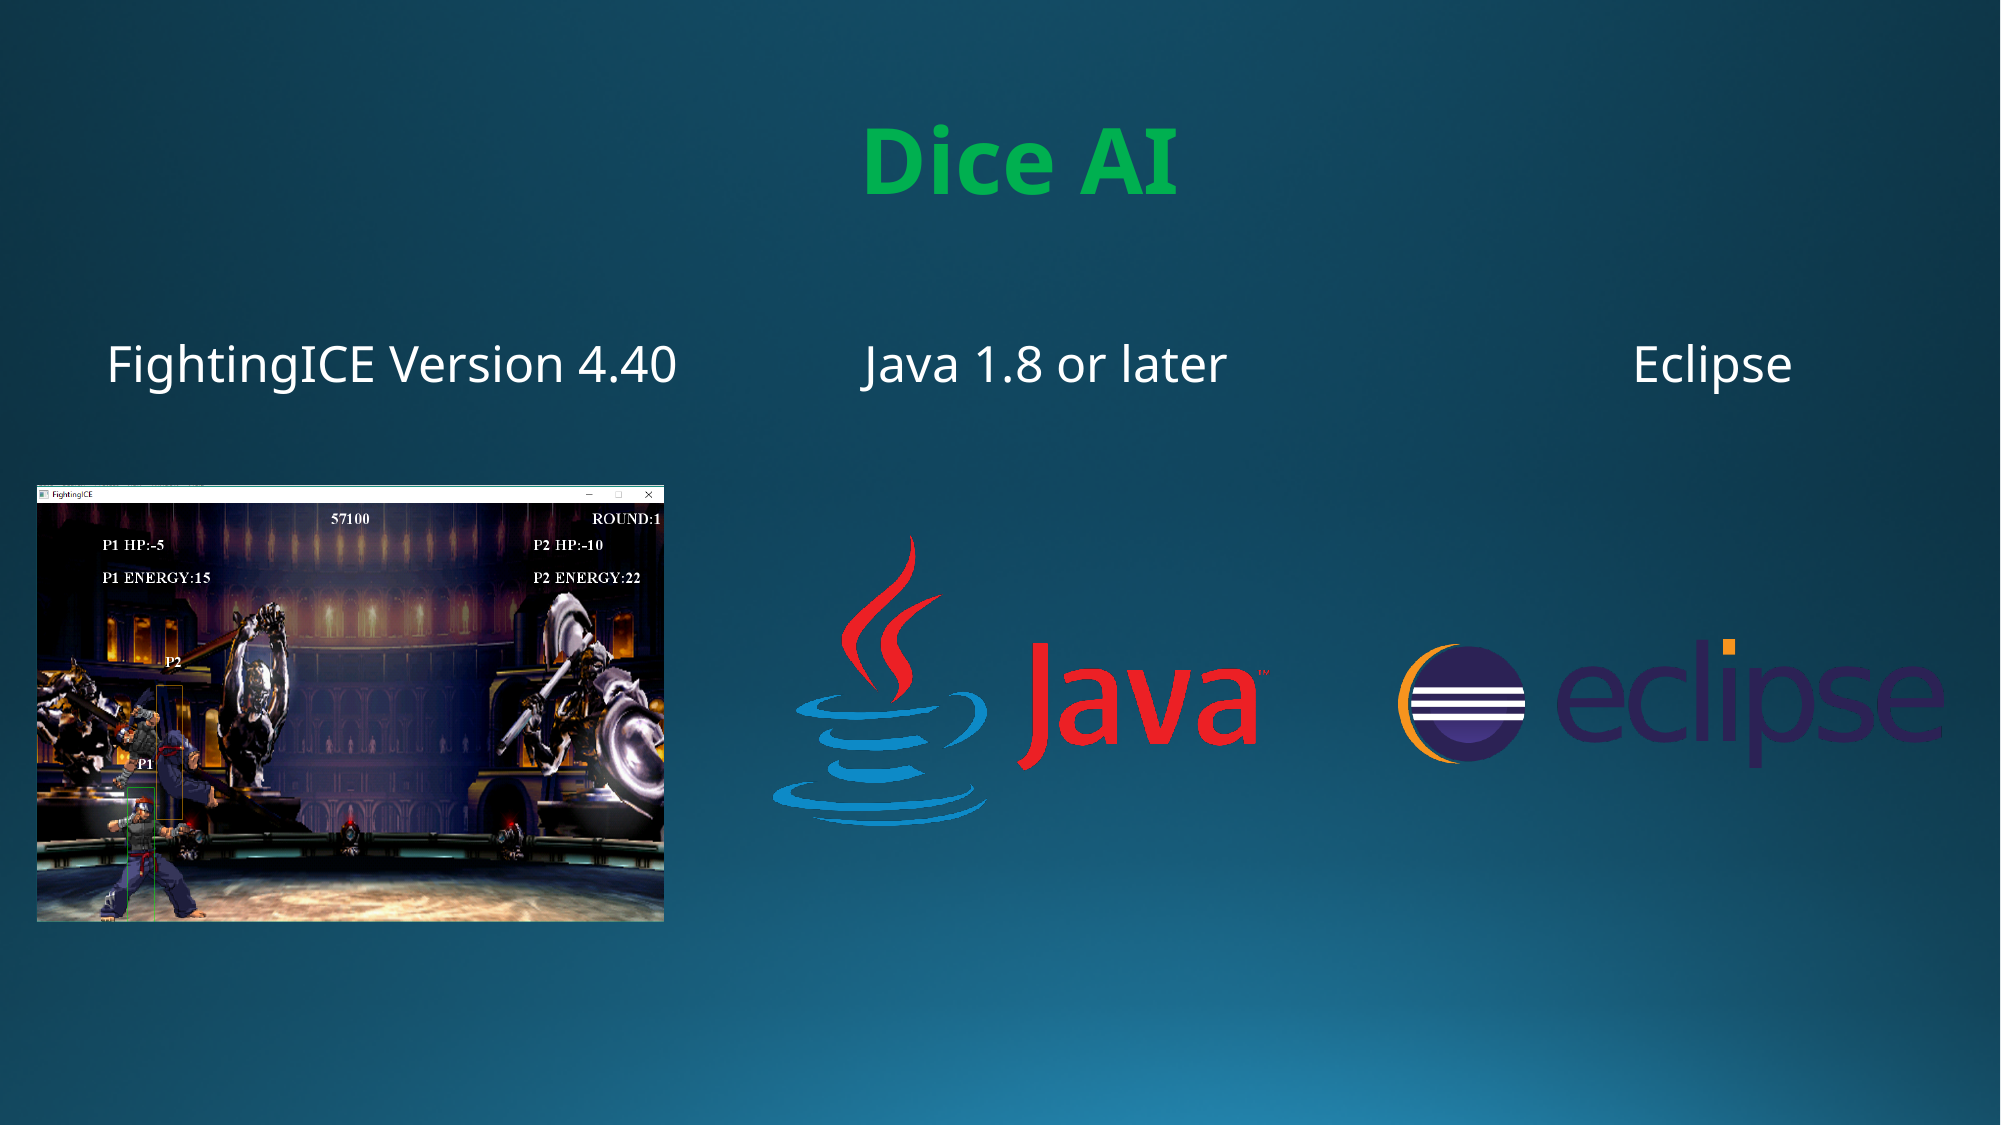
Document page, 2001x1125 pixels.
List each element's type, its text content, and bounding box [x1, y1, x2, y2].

text_box Java 1.8 or later [850, 324, 1244, 400]
text_box Dice AI [845, 95, 1195, 221]
text_box FightingICE Version 4.40 [92, 324, 693, 400]
picture [0, 0, 2001, 1125]
text_box Eclipse [1618, 324, 1822, 400]
